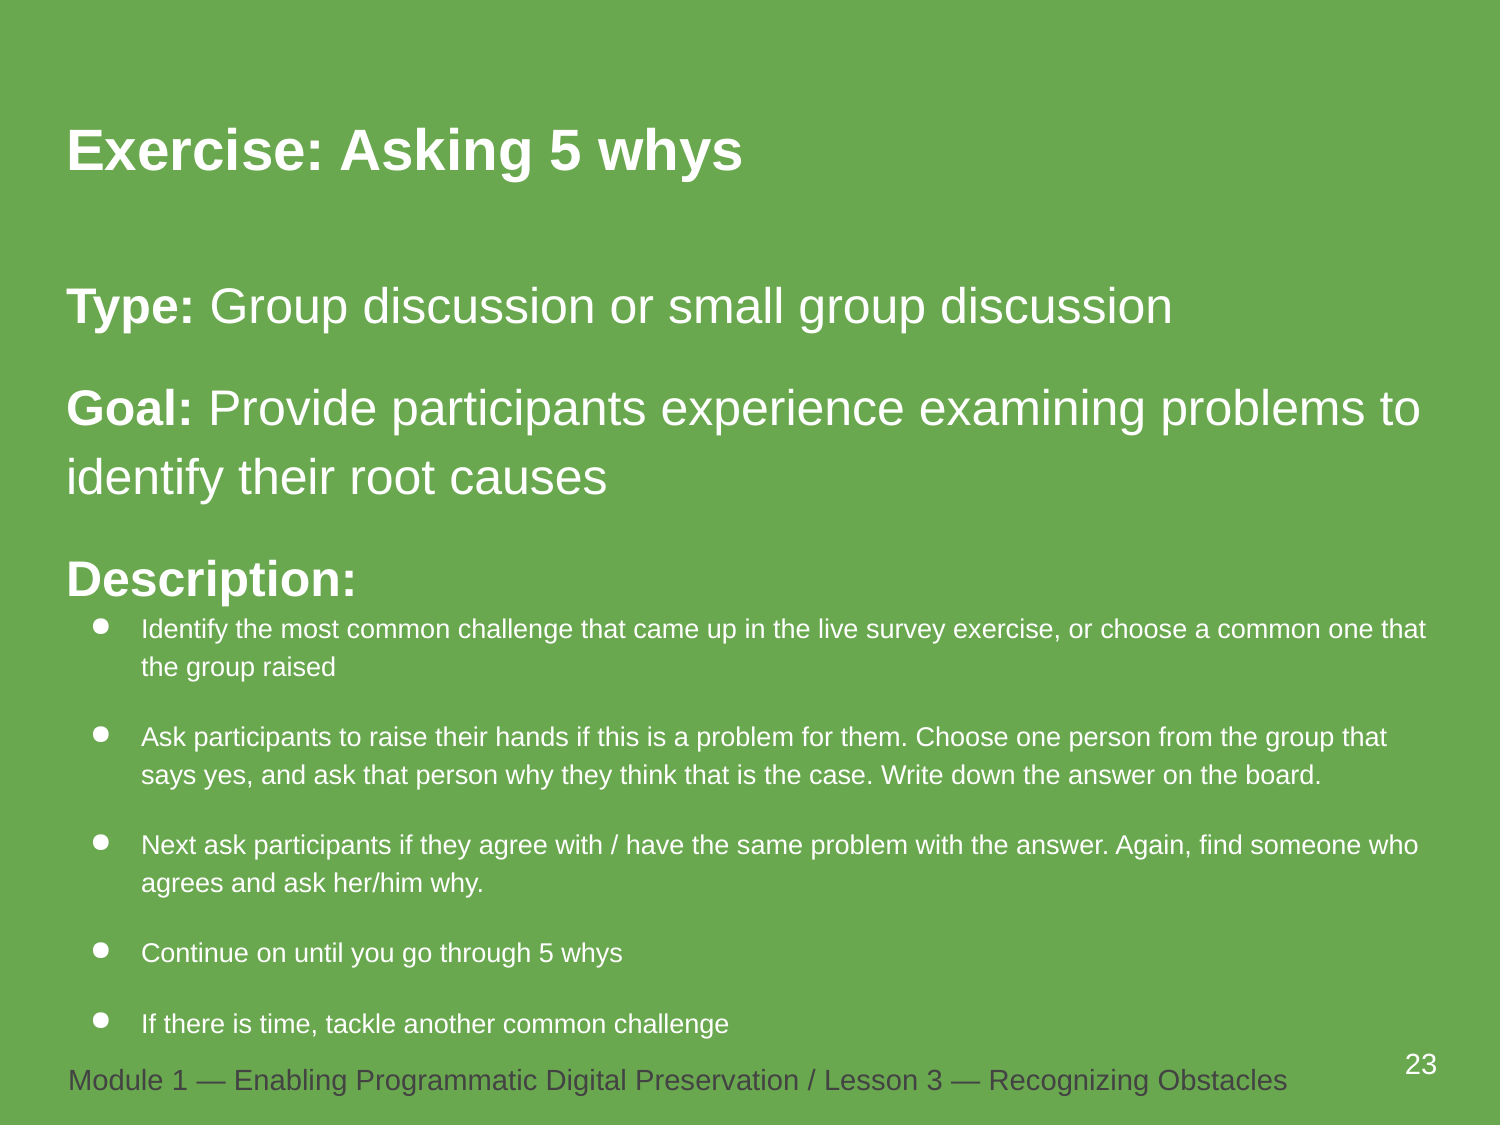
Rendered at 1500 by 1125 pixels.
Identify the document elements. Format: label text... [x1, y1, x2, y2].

list Type: Group discussion or small group discussion Goal: Provide participants experience examining problems to identify their root causes Description: Identify the most common challenge that came up in the live survey exercise, or choose a common one that the group raised Ask participants to raise their hands if this is a problem for them. Choose one person from the group that says yes, and ask that person why they think that is the case. Write down the answer on the board. Next ask participants if they agree with / have the same problem with the answer. Again, find someone who agrees and ask her/him why. Continue on until you go through 5 whys If there is time, tackle another common challenge [51, 249, 1449, 921]
title Exercise: Asking 5 whys [51, 97, 1449, 223]
slide_number 23 [1389, 1019, 1480, 1106]
text_box Module 1 — Enabling Programmatic Digital Preservation / Lesson 3 — Recognizing Obstacles [53, 1046, 1410, 1106]
